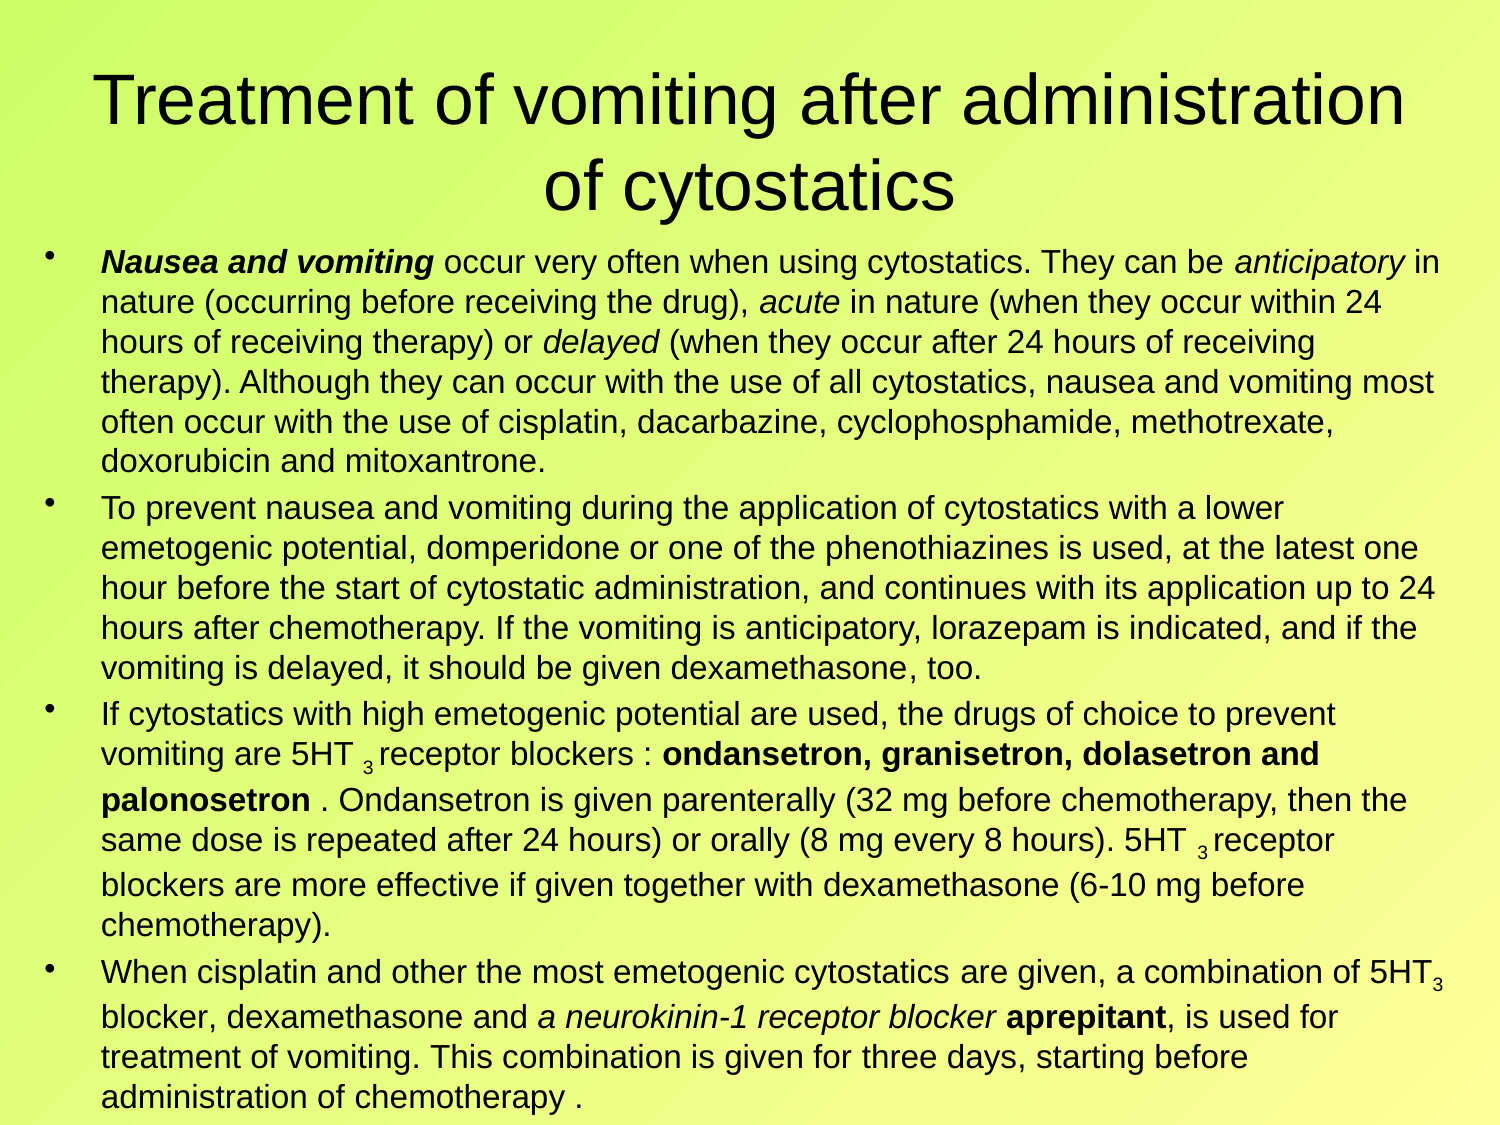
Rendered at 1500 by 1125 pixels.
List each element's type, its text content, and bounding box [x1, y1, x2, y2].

list Nausea and vomiting occur very often when using cytostatics. They can be anticipatory in nature (occurring before receiving the drug), acute in nature (when they occur within 24 hours of receiving therapy) or delayed (when they occur after 24 hours of receiving therapy). Although they can occur with the use of all cytostatics, nausea and vomiting most often occur with the use of cisplatin, dacarbazine, cyclophosphamide, methotrexate, doxorubicin and mitoxantrone. To prevent nausea and vomiting during the application of cytostatics with a lower emetogenic potential, domperidone or one of the phenothiazines is used, at the latest one hour before the start of cytostatic administration, and continues with its application up to 24 hours after chemotherapy. If the vomiting is anticipatory, lorazepam is indicated, and if the vomiting is delayed, it should be given dexamethasone, too. If cytostatics with high emetogenic potential are used, the drugs of choice to prevent vomiting are 5HT 3 receptor blockers : ondansetron, granisetron, dolasetron and palonosetron . Ondansetron is given parenterally (32 mg before chemotherapy, then the same dose is repeated after 24 hours) or orally (8 mg every 8 hours). 5HT 3 receptor blockers are more effective if given together with dexamethasone (6-10 mg before chemotherapy). When cisplatin and other the most emetogenic cytostatics are given, a combination of 5HT3 blocker, dexamethasone and a neurokinin-1 receptor blocker aprepitant, is used for treatment of vomiting. This combination is given for three days, starting before administration of chemotherapy . [29, 232, 1471, 1096]
title Treatment of vomiting after administration of cytostatics [75, 45, 1425, 232]
